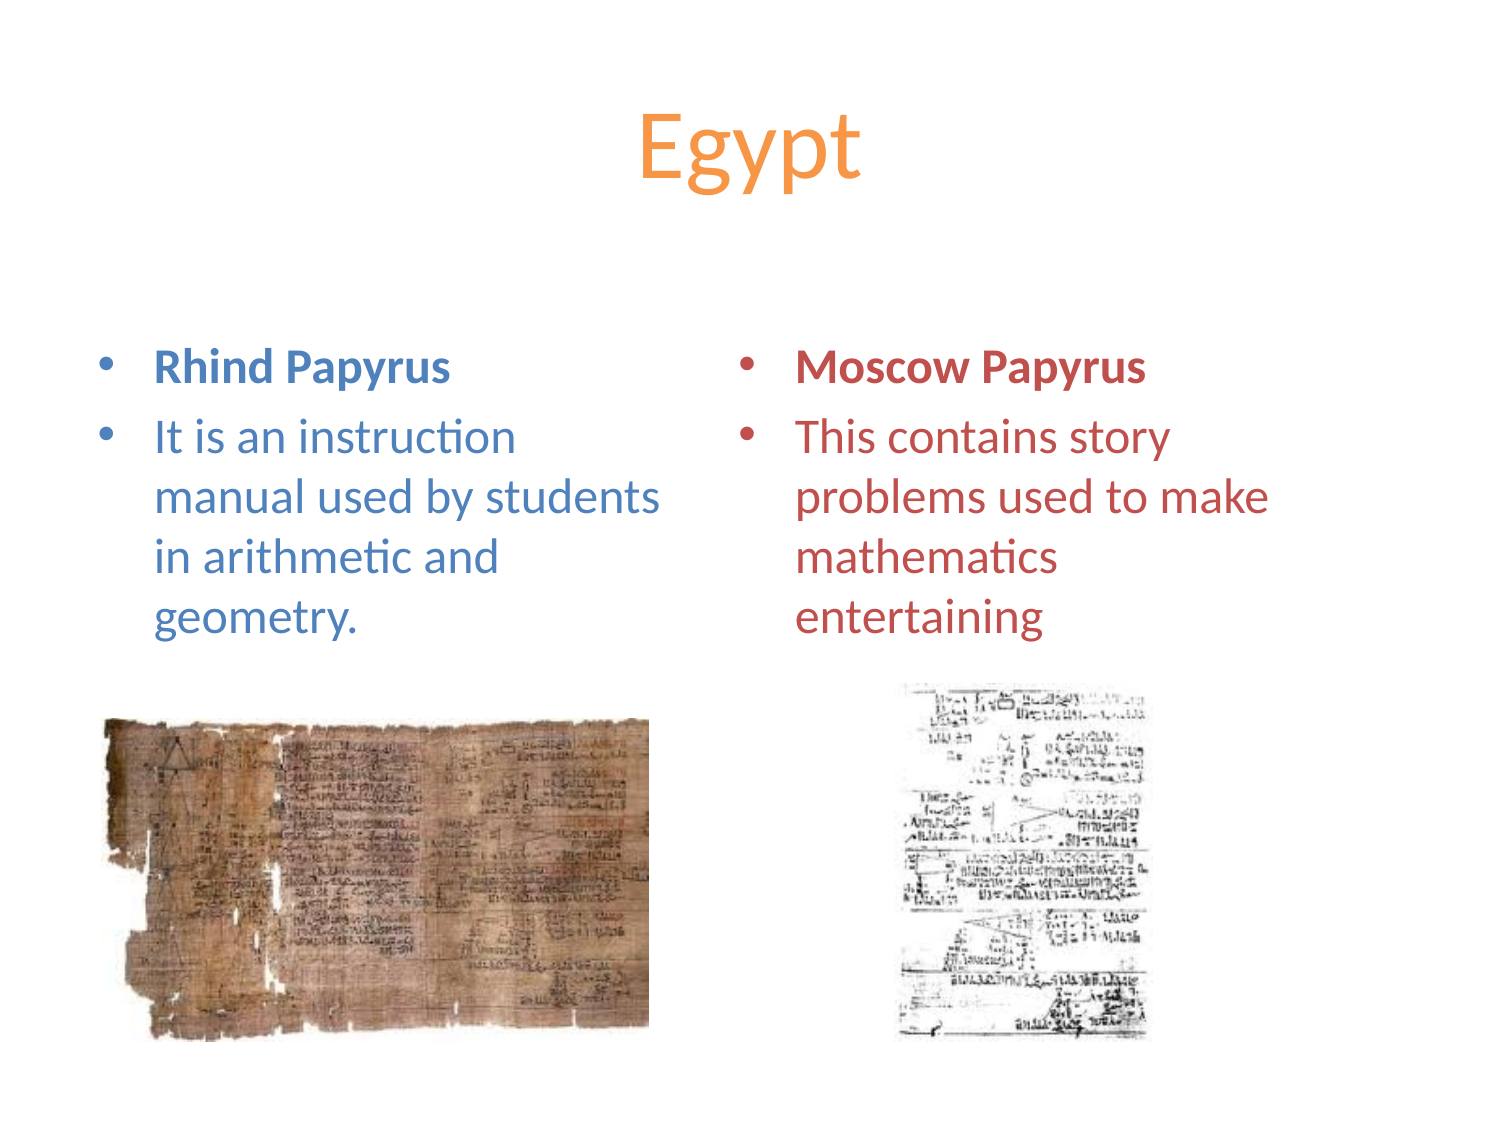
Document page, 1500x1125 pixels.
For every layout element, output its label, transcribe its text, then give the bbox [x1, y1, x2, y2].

list Rhind Papyrus It is an instruction manual used by students in arithmetic and geometry. [82, 325, 683, 649]
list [723, 682, 1324, 1042]
title Egypt [75, 45, 1425, 233]
list Moscow Papyrus This contains story problems used to make mathematics entertaining [723, 325, 1324, 649]
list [74, 718, 676, 1042]
